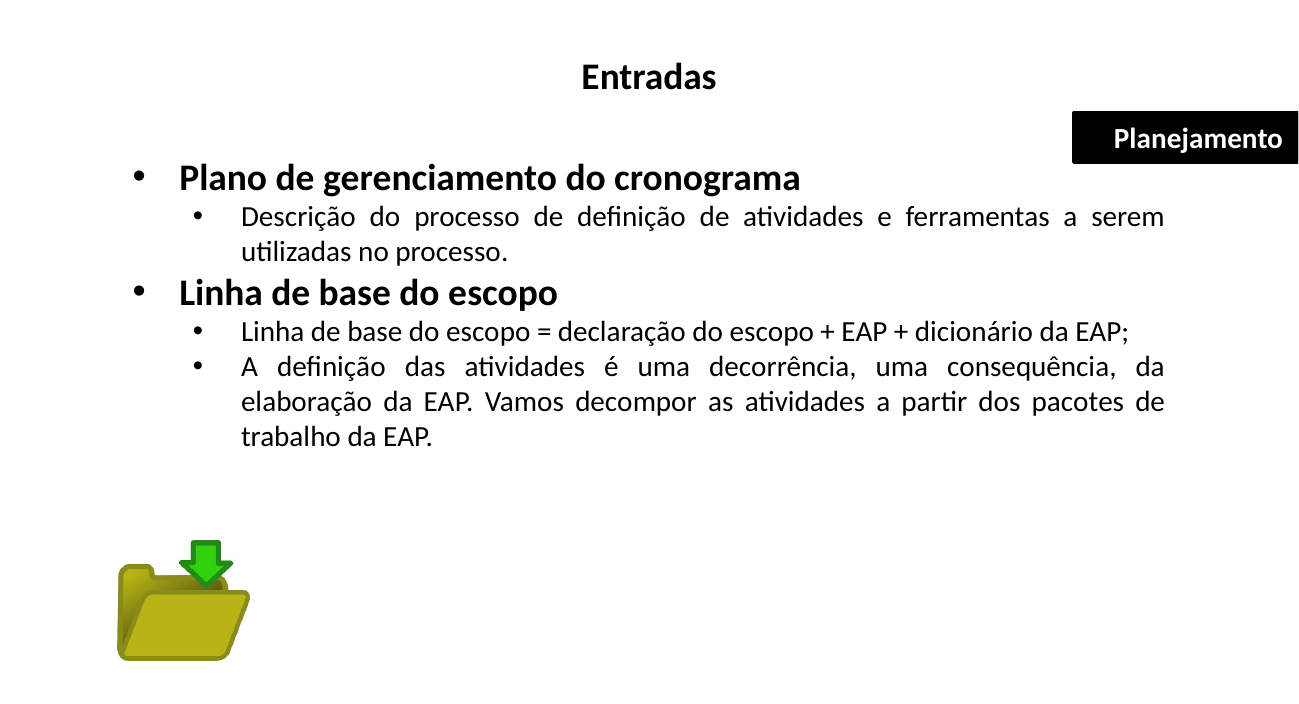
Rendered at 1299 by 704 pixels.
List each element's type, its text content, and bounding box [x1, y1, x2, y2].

picture [117, 540, 250, 661]
text_box Plano de gerenciamento do cronograma Descrição do processo de definição de atividades e ferramentas a serem utilizadas no processo. Linha de base do escopo Linha de base do escopo = declaração do escopo + EAP + dicionário da EAP; A definição das atividades é uma decorrência, uma consequência, da elaboração da EAP. Vamos decompor as atividades a partir dos pacotes de trabalho da EAP. [117, 145, 1181, 464]
text_box Entradas [0, 44, 1299, 106]
text_box Planejamento [1074, 112, 1299, 162]
